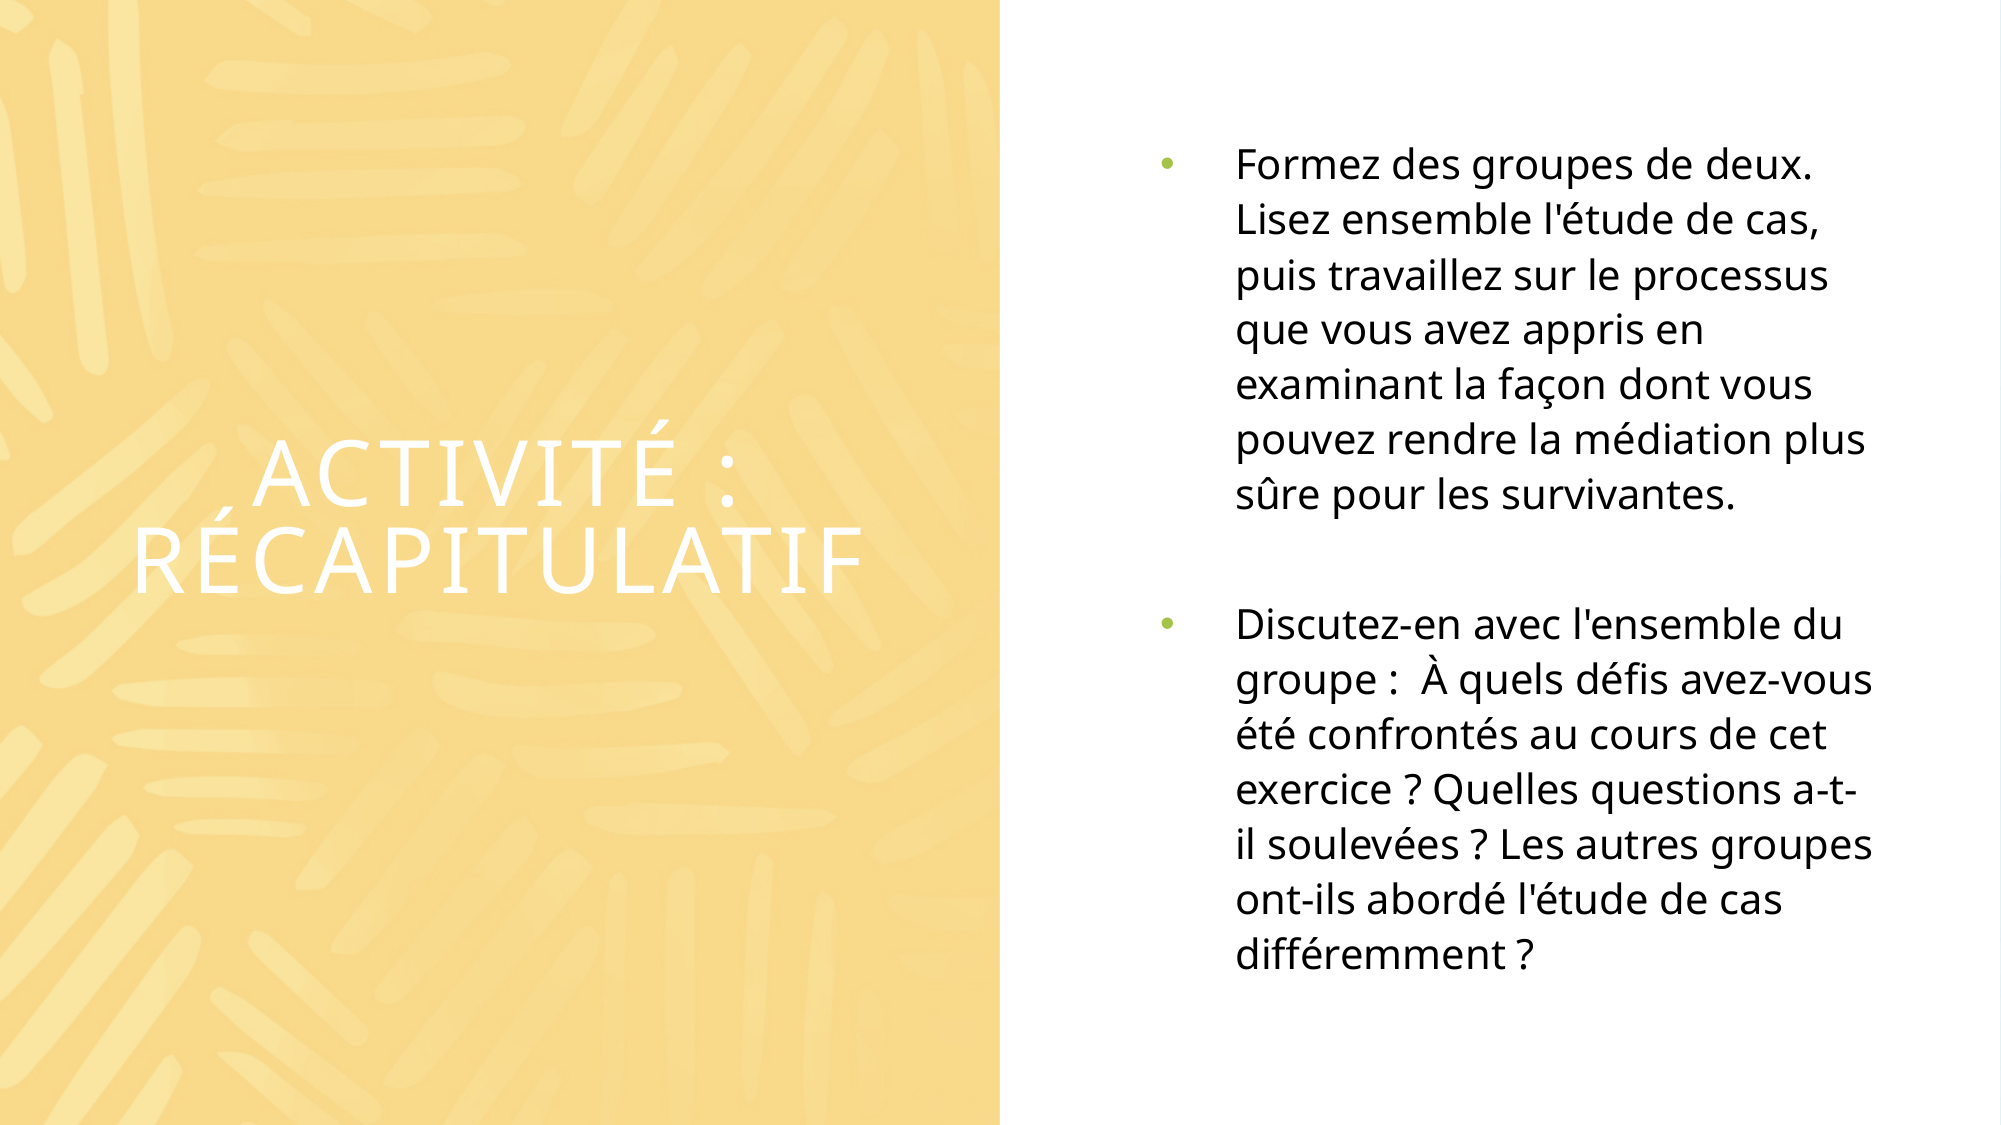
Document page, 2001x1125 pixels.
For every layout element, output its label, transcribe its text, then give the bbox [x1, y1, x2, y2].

title Activité : Récapitulatif [108, 396, 892, 651]
picture [0, 0, 2001, 1125]
list Formez des groupes de deux. Lisez ensemble l'étude de cas, puis travaillez sur le processus que vous avez appris en examinant la façon dont vous pouvez rendre la médiation plus sûre pour les survivantes. Discutez-en avec l'ensemble du groupe : À quels défis avez-vous été confrontés au cours de cet exercice ? Quelles questions a-t-il soulevées ? Les autres groupes ont-ils abordé l'étude de cas différemment ? [1152, 140, 1888, 971]
